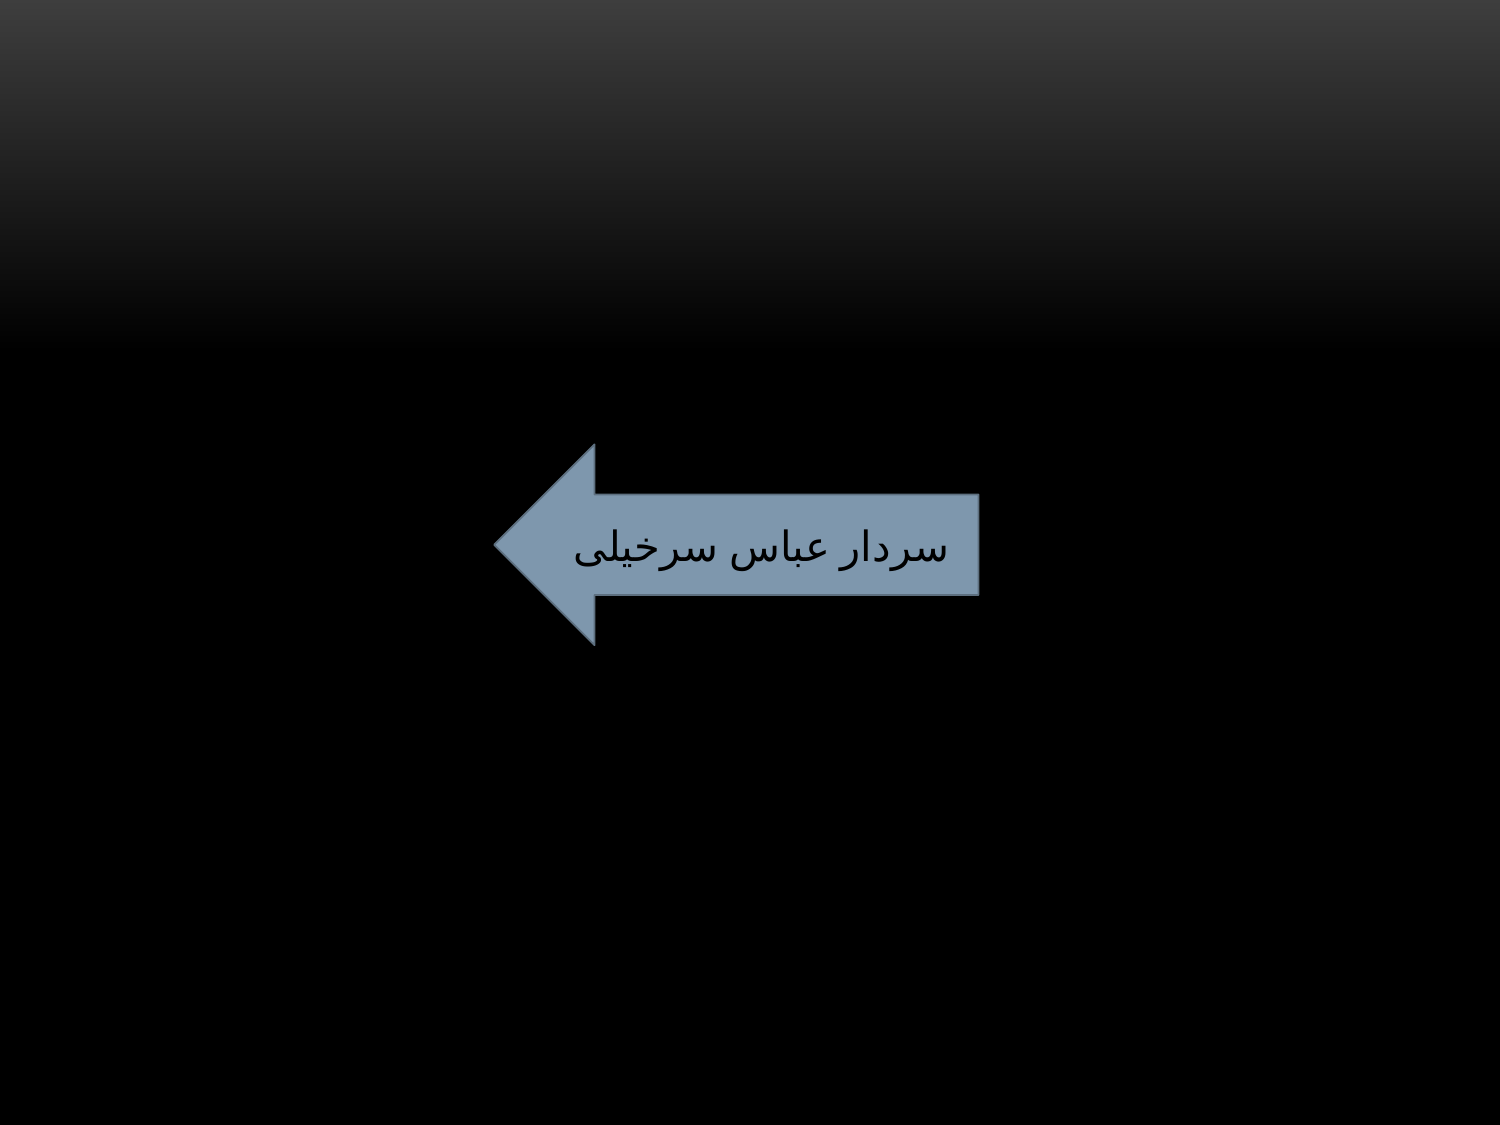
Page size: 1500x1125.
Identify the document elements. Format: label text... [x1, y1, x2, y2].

text_box سردار عباس سرخیلی [493, 443, 980, 646]
